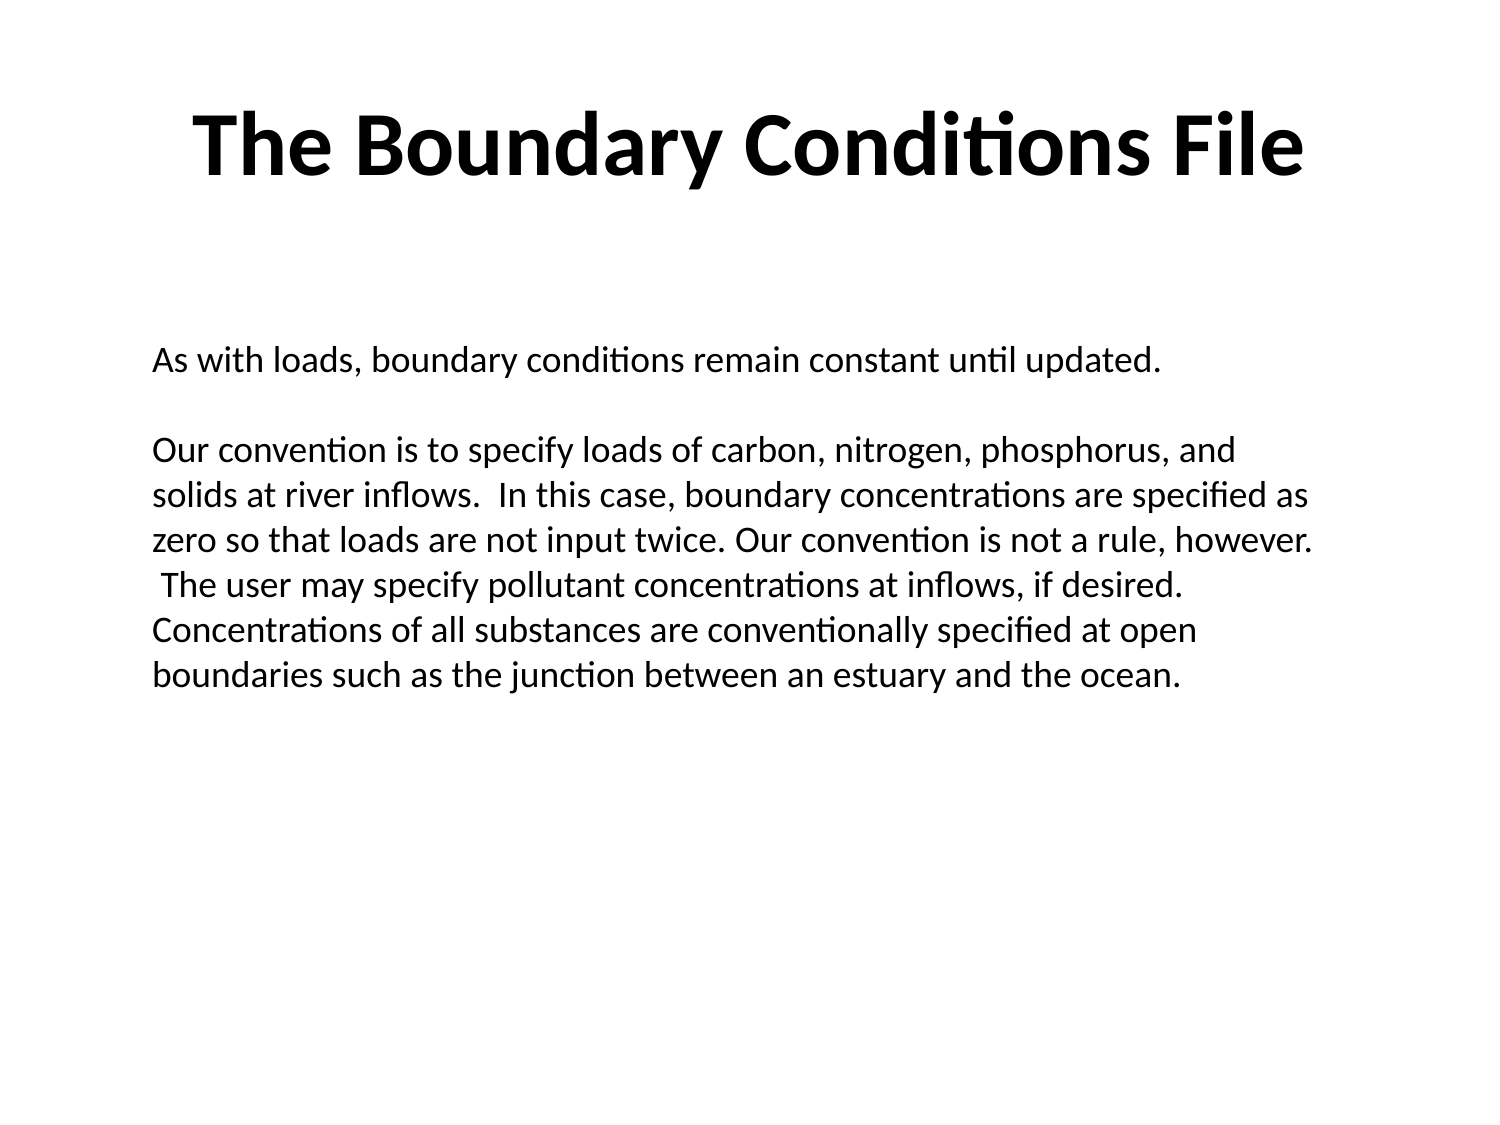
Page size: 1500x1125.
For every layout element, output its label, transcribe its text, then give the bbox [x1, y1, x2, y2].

text_box As with loads, boundary conditions remain constant until updated. Our convention is to specify loads of carbon, nitrogen, phosphorus, and solids at river inflows. In this case, boundary concentrations are specified as zero so that loads are not input twice. Our convention is not a rule, however. The user may specify pollutant concentrations at inflows, if desired. Concentrations of all substances are conventionally specified at open boundaries such as the junction between an estuary and the ocean. [137, 327, 1338, 703]
title The Boundary Conditions File [75, 45, 1425, 233]
